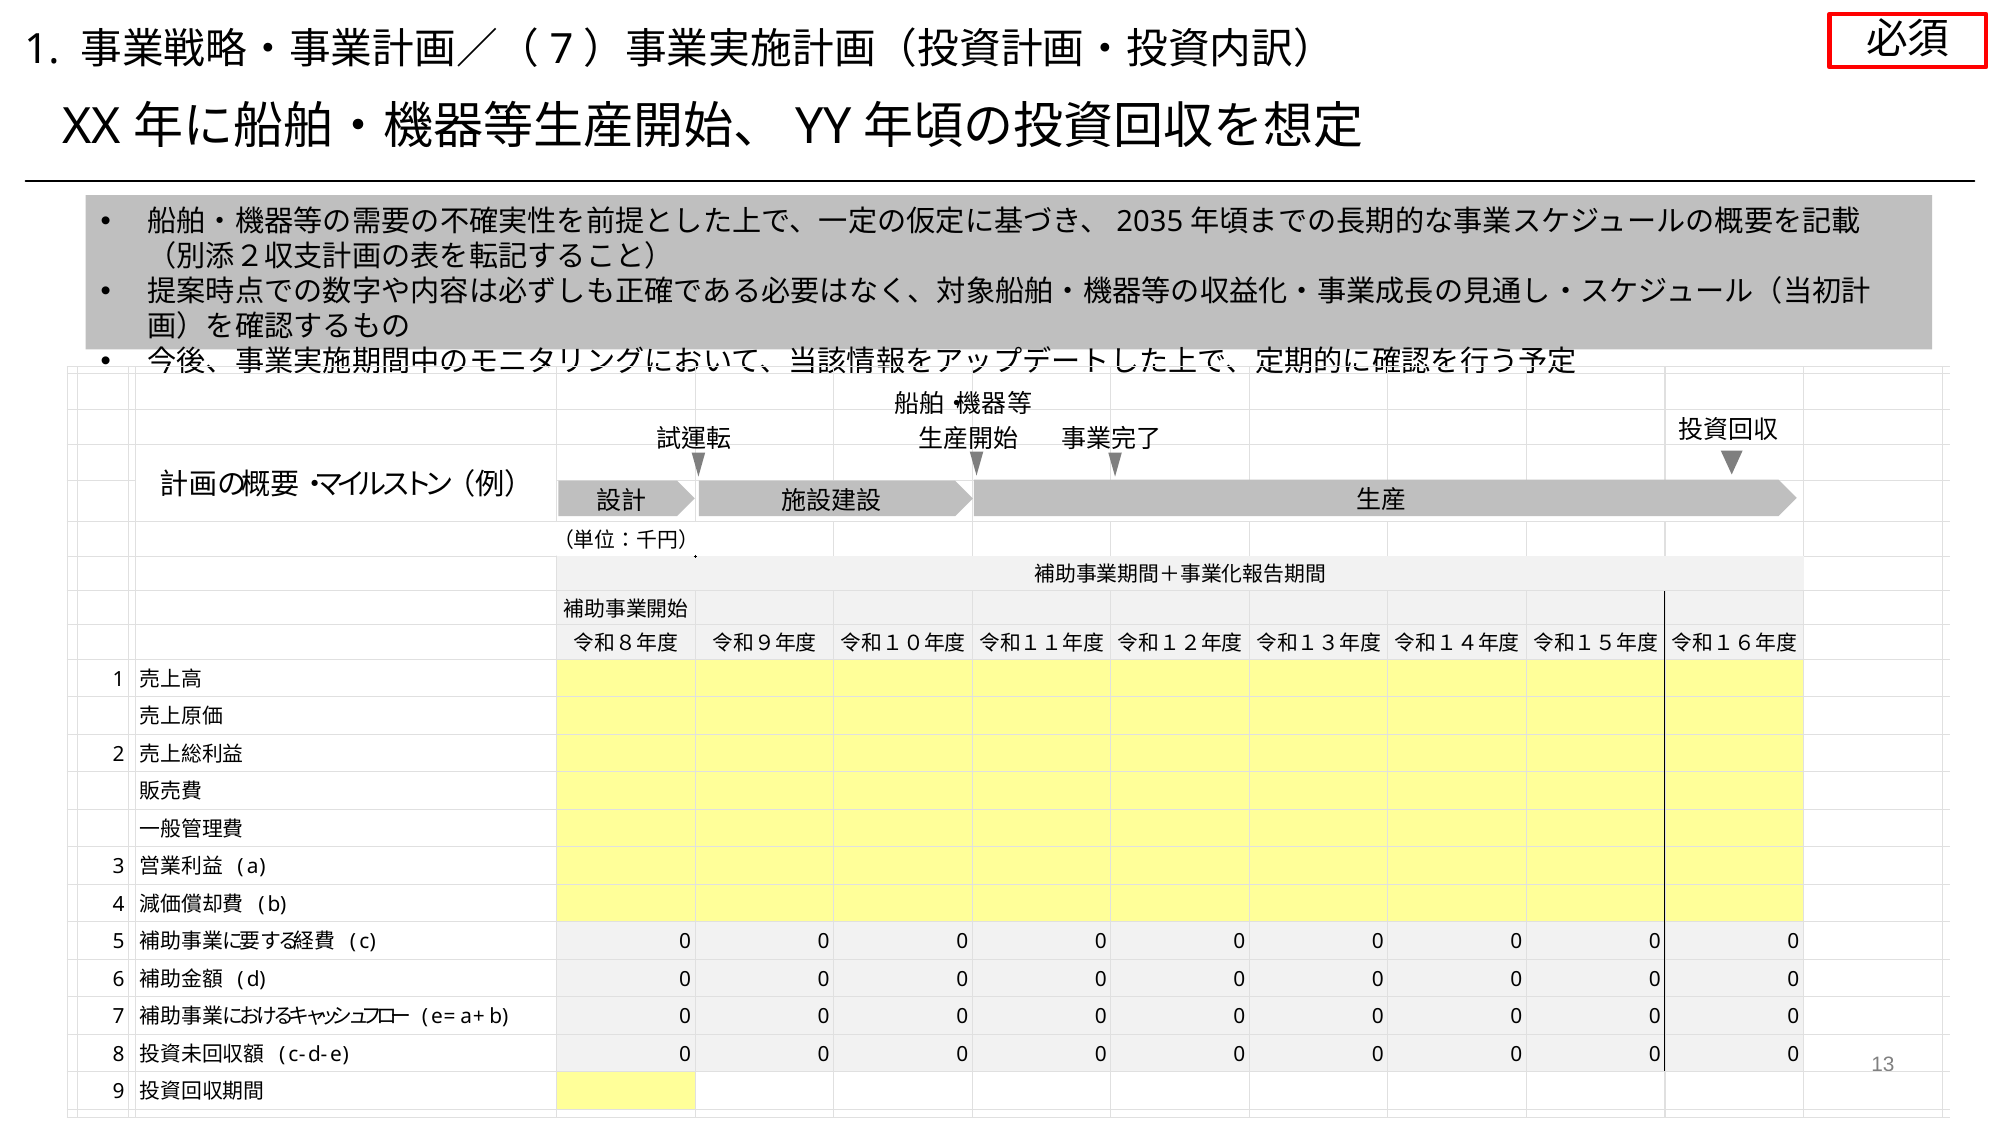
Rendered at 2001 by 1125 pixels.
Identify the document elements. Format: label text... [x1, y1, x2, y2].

text_box XX年に船舶・機器等生産開始、YY年頃の投資回収を想定 [62, 100, 1908, 155]
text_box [66, 365, 1952, 1119]
text_box 1. 事業戦略・事業計画／（7）事業実施計画（投資計画・投資内訳） [24, 28, 1818, 74]
text_box 必須 [1829, 13, 1986, 68]
text_box 船舶・機器等の需要の不確実性を前提とした上で、一定の仮定に基づき、2035年頃までの長期的な事業スケジュールの概要を記載（別添２収支計画の表を転記すること） 提案時点での数字や内容は必ずしも正確である必要はなく、対象船舶・機器等の収益化・事業成長の見通し・スケジュール（当初計画）を確認するもの 今後、事業実施期間中のモニタリングにおいて、当該情報をアップデートした上で、定期的に確認を行う予定 [85, 194, 1933, 350]
